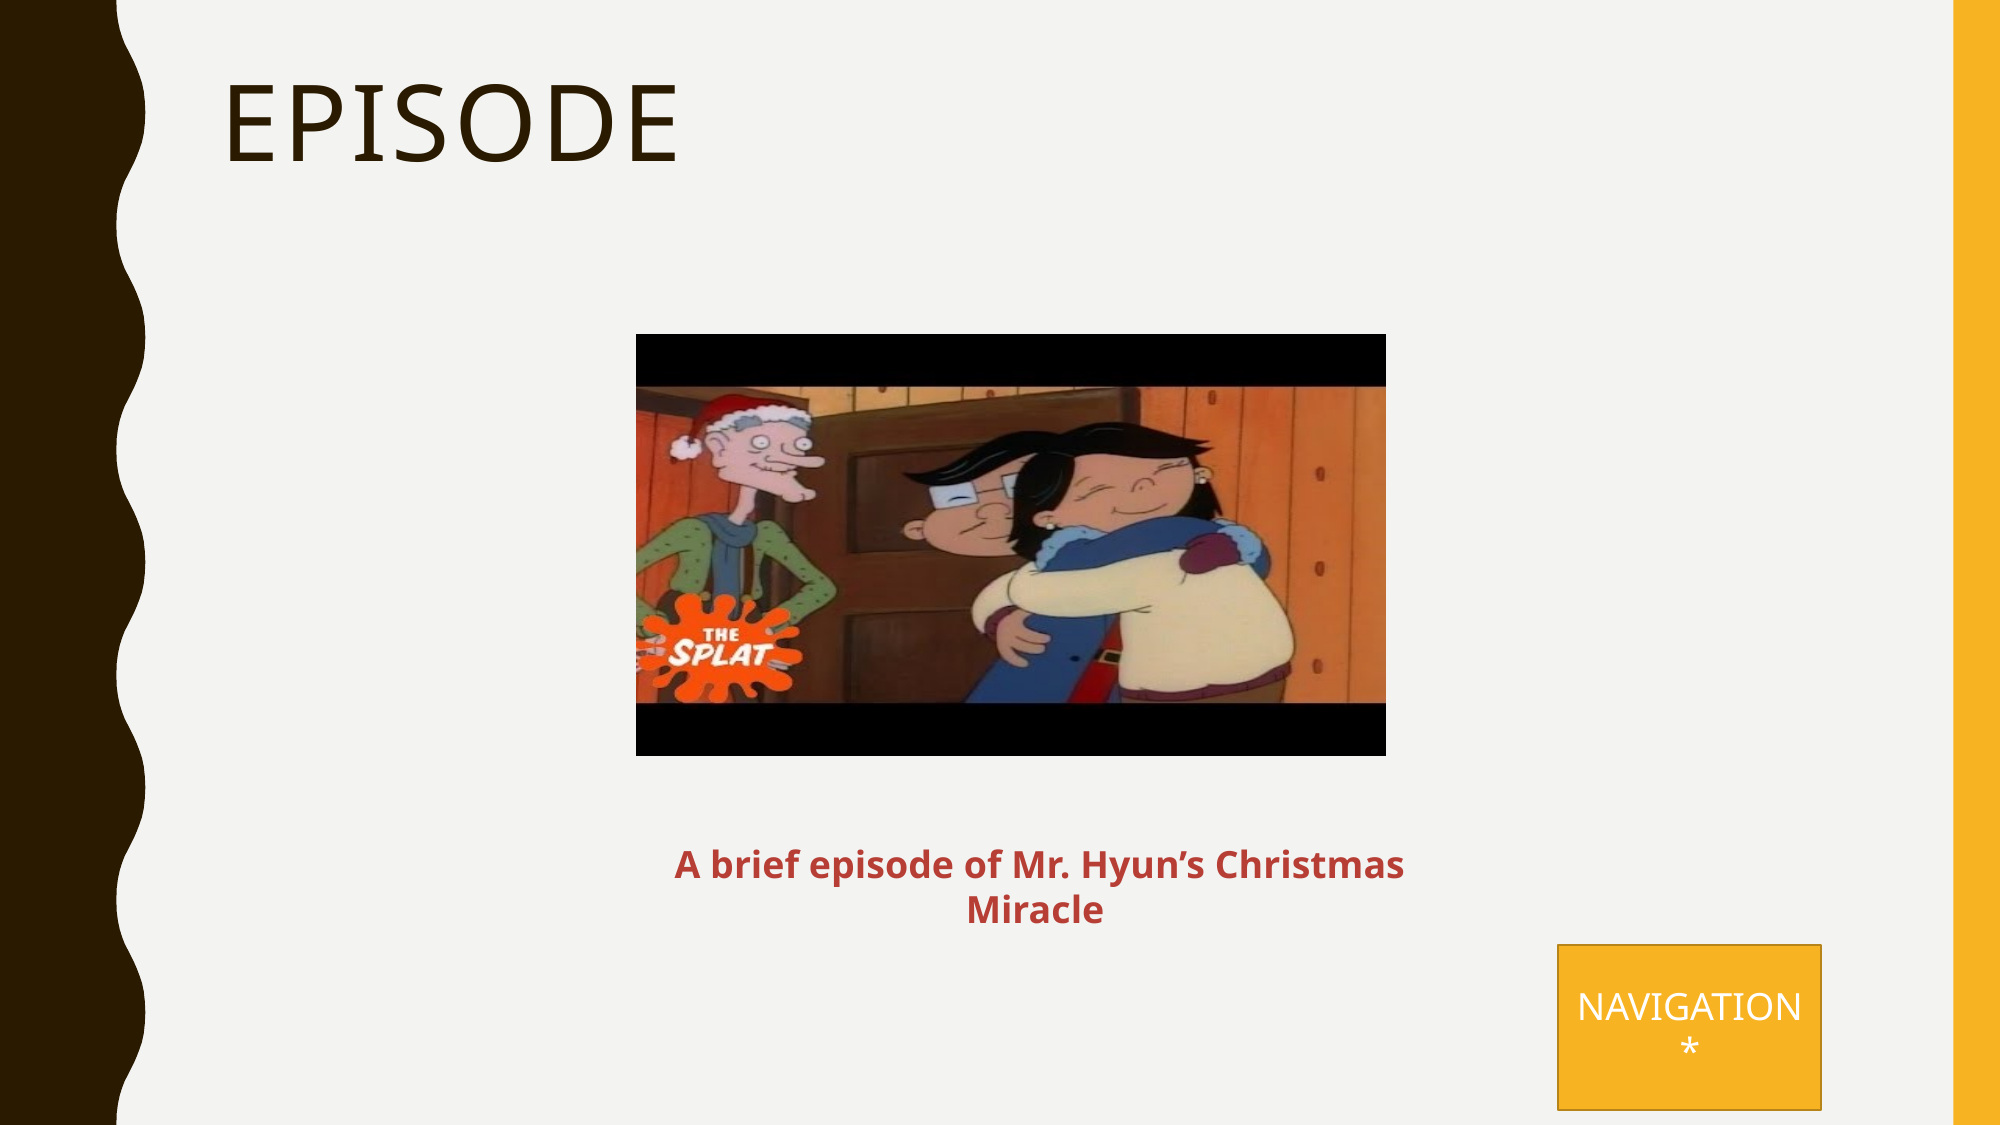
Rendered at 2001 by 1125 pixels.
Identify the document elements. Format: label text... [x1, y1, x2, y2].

text_box A brief episode of Mr. Hyun’s Christmas Miracle [655, 833, 1425, 939]
title Episode [205, 62, 1875, 308]
text_box NAVIGATION * [1557, 944, 1822, 1111]
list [635, 334, 1386, 756]
